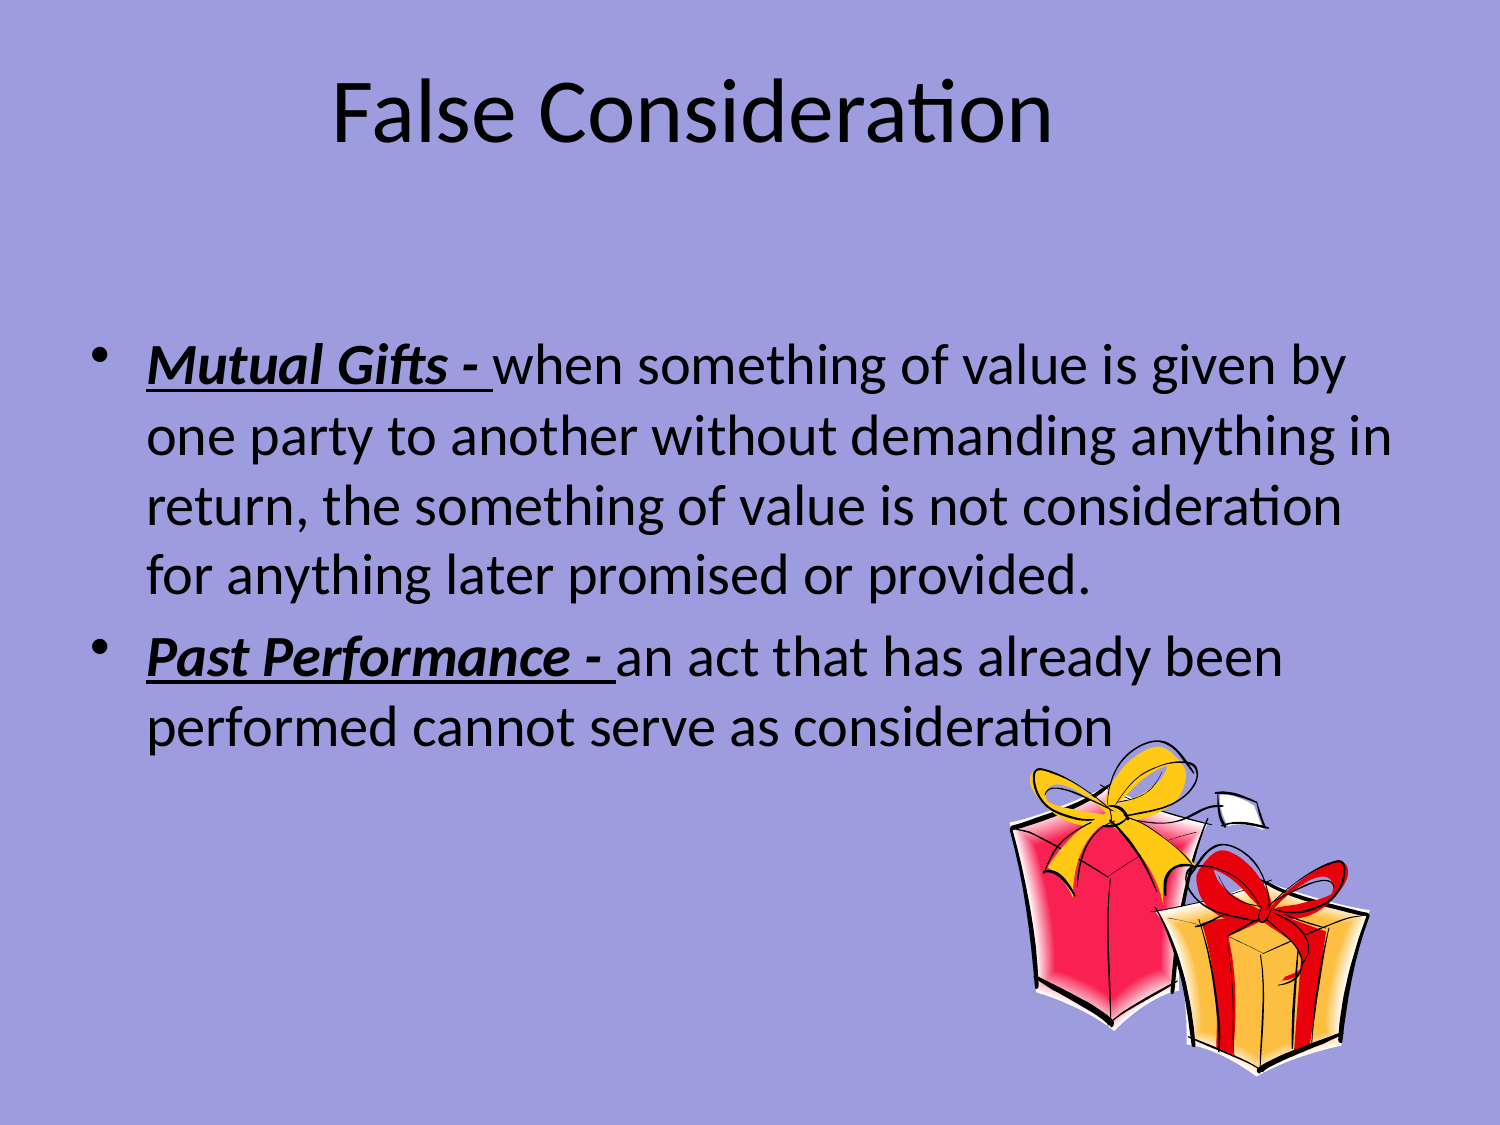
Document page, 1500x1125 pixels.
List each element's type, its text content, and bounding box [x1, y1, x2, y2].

picture [1009, 737, 1371, 1077]
text_box Mutual Gifts - when something of value is given by one party to another without demanding anything in return, the something of value is not consideration for anything later promised or provided. Past Performance - an act that has already been performed cannot serve as consideration [74, 237, 1425, 825]
text_box False Consideration [75, 24, 1313, 188]
